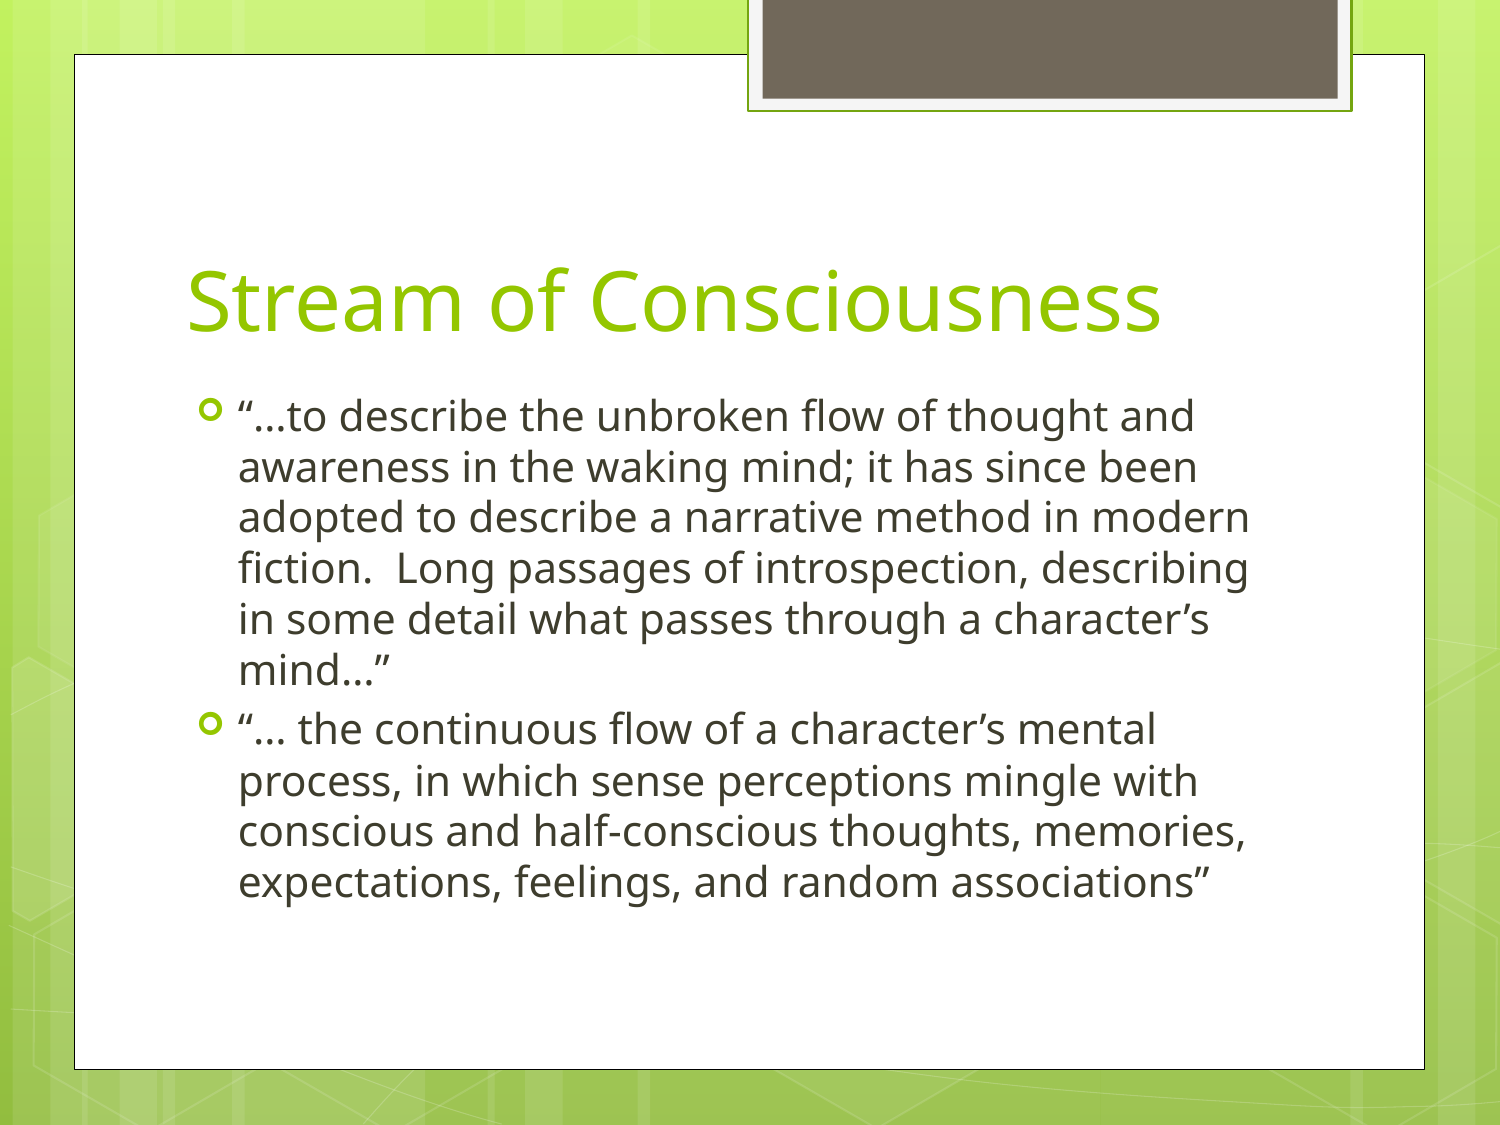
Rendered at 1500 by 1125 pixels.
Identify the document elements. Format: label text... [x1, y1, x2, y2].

list “…to describe the unbroken flow of thought and awareness in the waking mind; it has since been adopted to describe a narrative method in modern fiction. Long passages of introspection, describing in some detail what passes through a character’s mind…” “… the continuous flow of a character’s mental process, in which sense perceptions mingle with conscious and half-conscious thoughts, memories, expectations, feelings, and random associations” [171, 381, 1283, 957]
title Stream of Consciousness [171, 168, 1324, 357]
